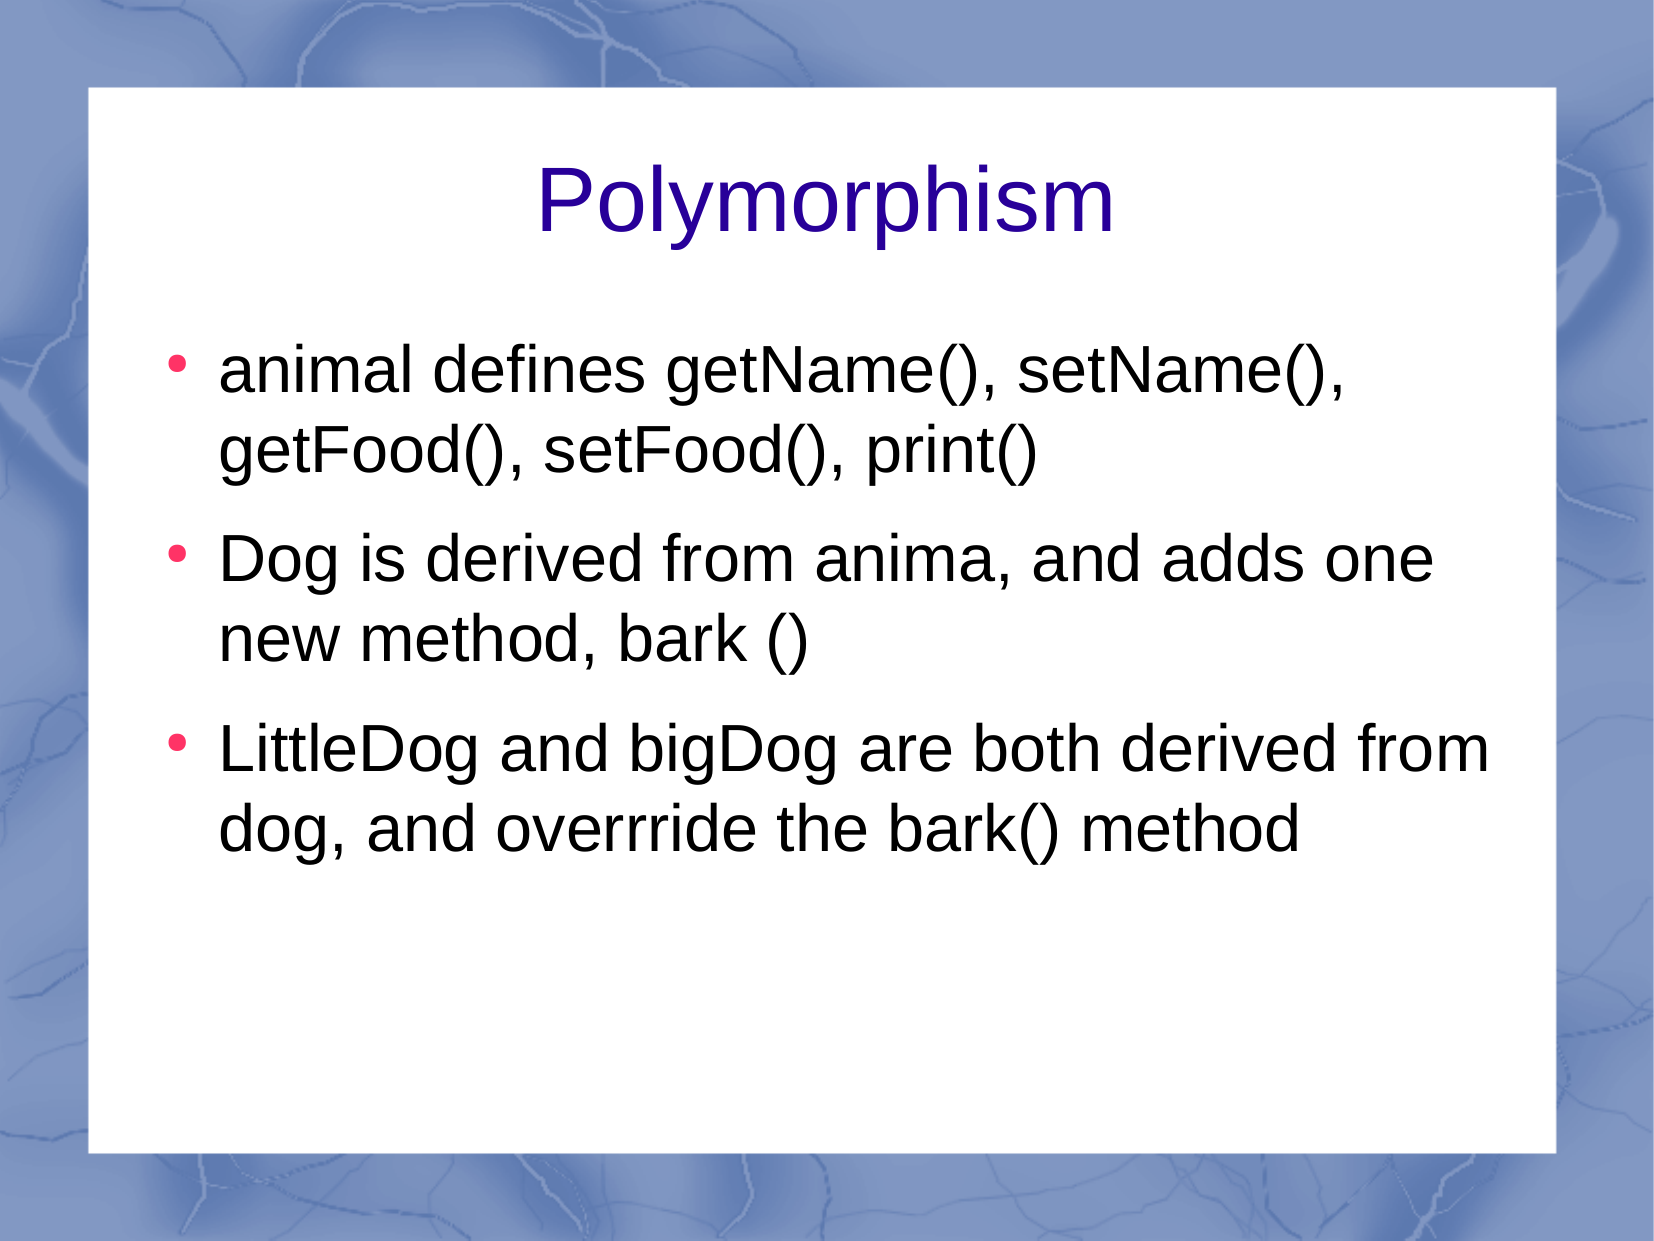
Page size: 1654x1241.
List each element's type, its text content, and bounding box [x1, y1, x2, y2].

list animal defines getName(), setName(), getFood(), setFood(), print() Dog is derived from anima, and adds one new method, bark () LittleDog and bigDog are both derived from dog, and overrride the bark() method [147, 325, 1506, 1031]
picture [0, 0, 1654, 1241]
title Polymorphism [118, 90, 1536, 298]
